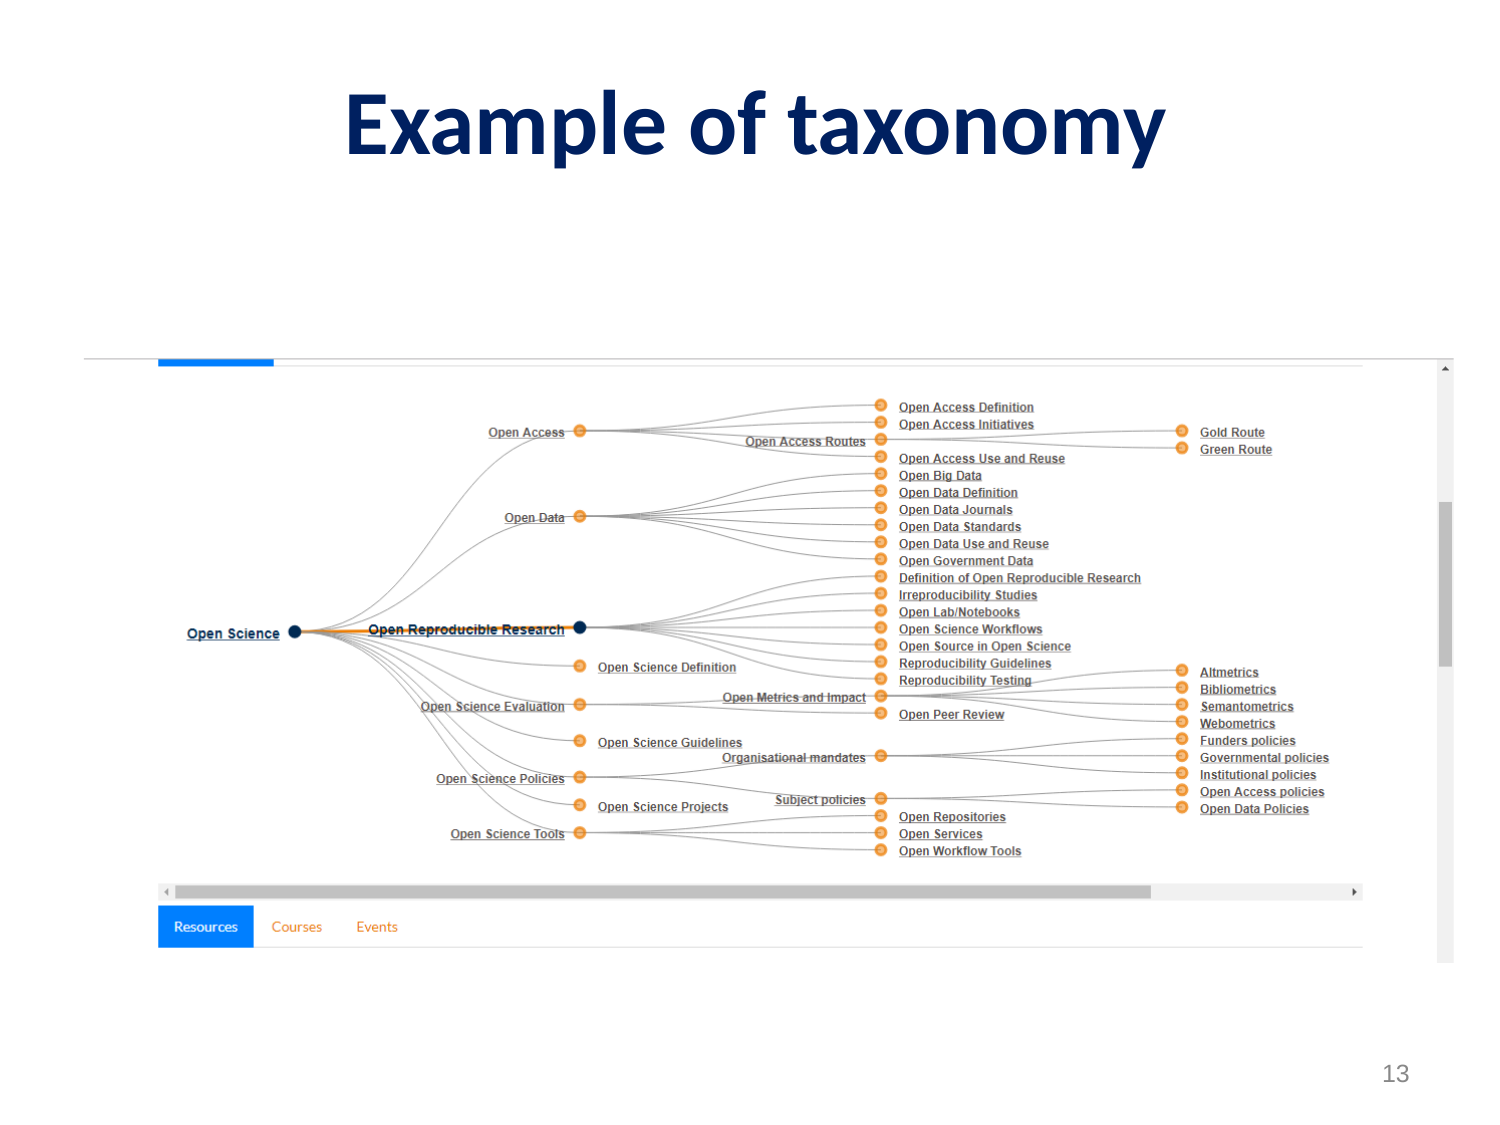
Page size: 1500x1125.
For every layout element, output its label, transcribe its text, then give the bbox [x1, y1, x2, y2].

text_box Example of taxonomy [100, 29, 1412, 206]
picture [83, 349, 1454, 963]
slide_number 13 [1074, 1042, 1425, 1103]
